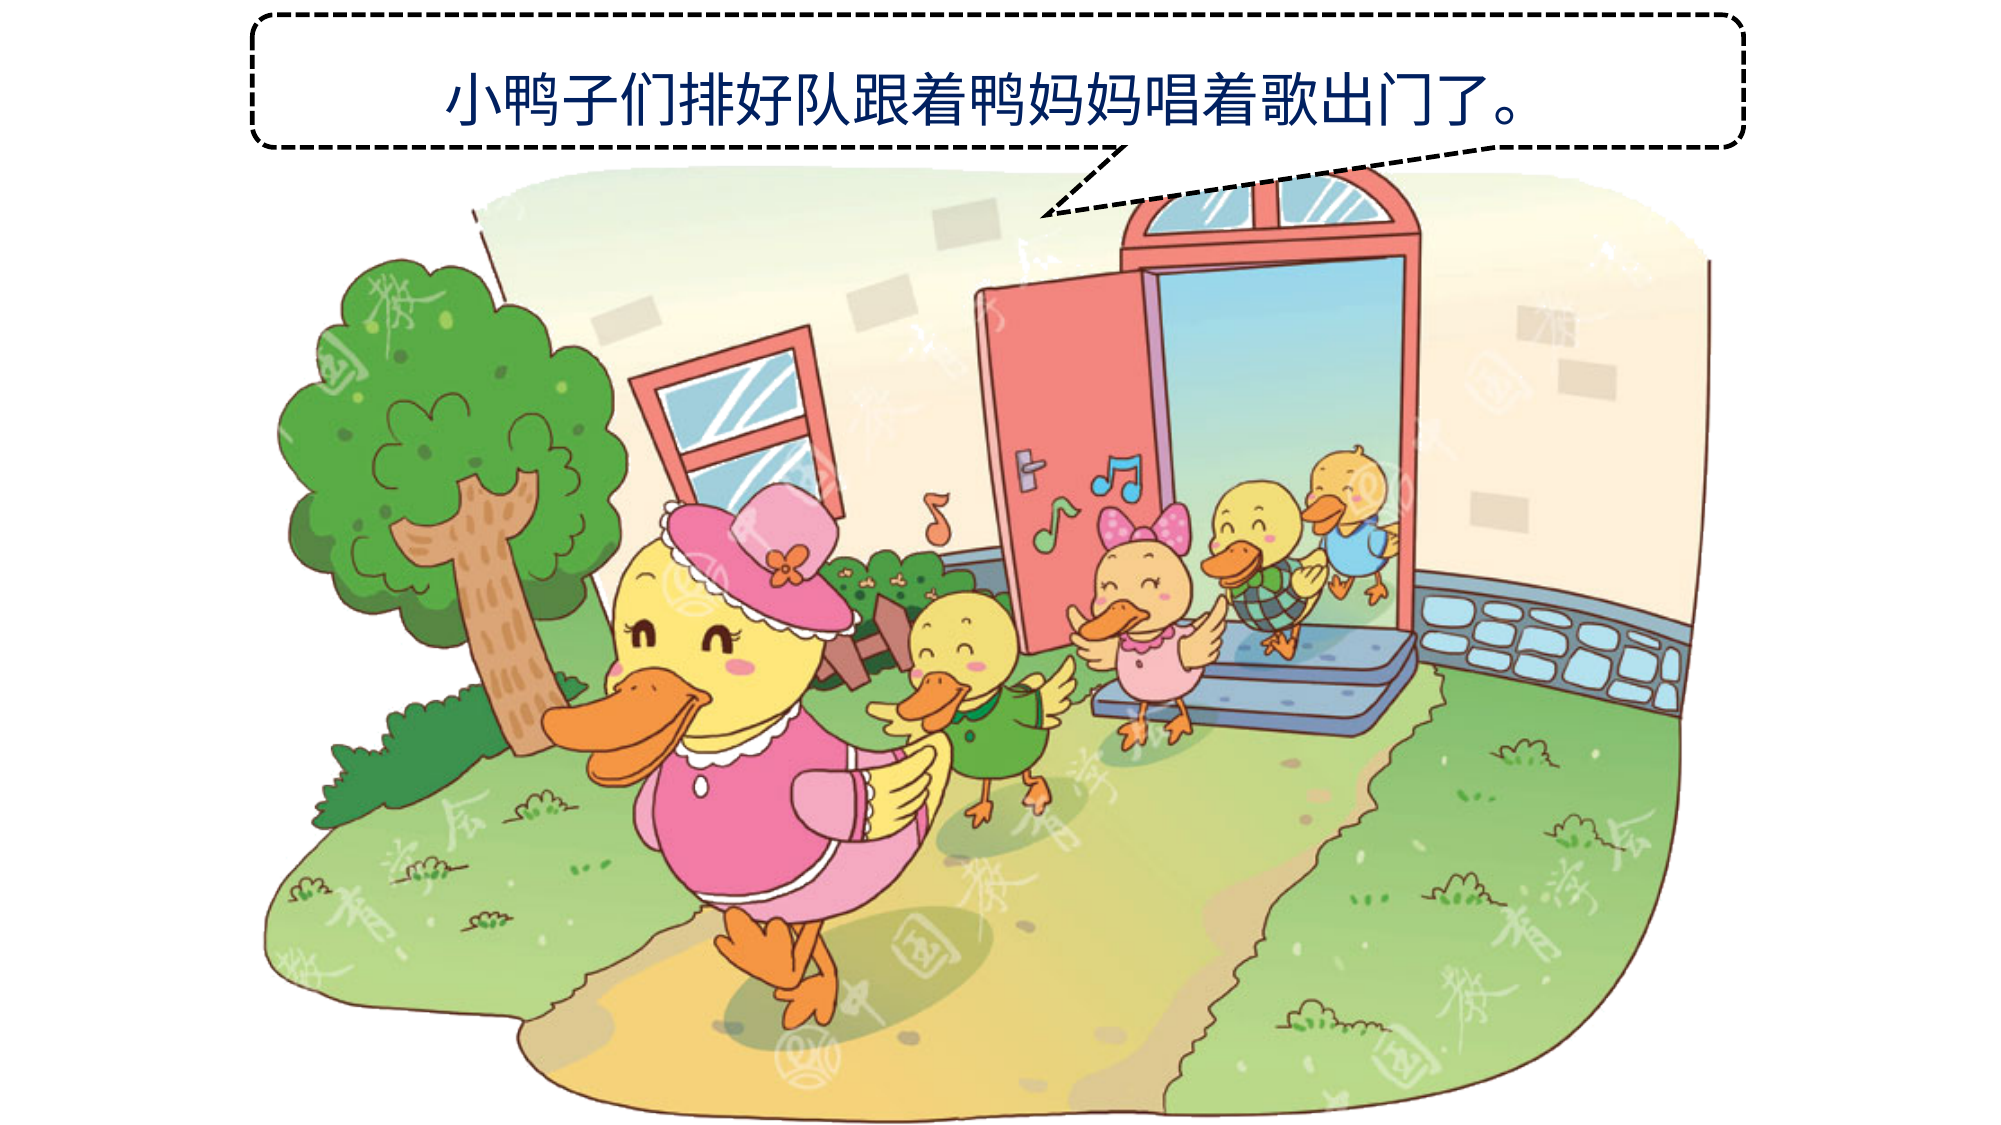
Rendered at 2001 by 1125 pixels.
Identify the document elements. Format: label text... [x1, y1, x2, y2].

text_box 小鸭子们排好队跟着鸭妈妈唱着歌出门了。 [252, 14, 1744, 136]
picture [243, 136, 1756, 1125]
